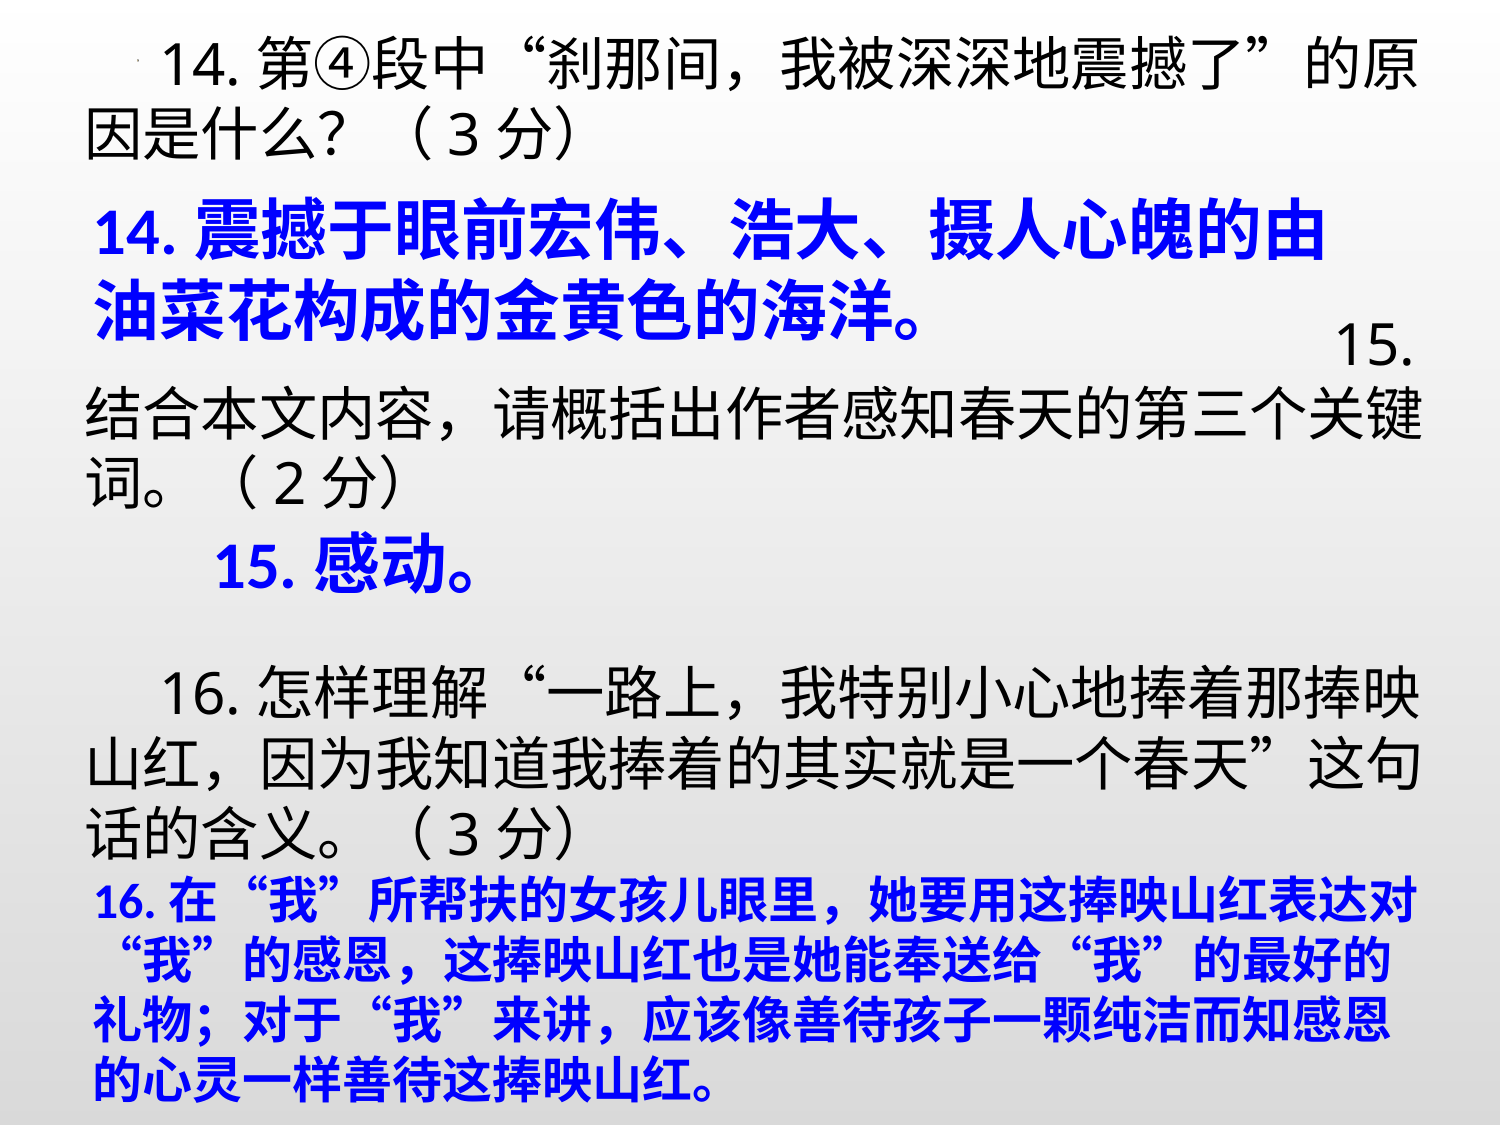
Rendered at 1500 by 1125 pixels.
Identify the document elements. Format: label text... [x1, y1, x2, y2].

text_box 15.感动。 [197, 514, 1050, 610]
text_box 14.震撼于眼前宏伟、浩大、摄人心魄的由油菜花构成的金黄色的海洋。 [78, 181, 1370, 356]
text_box 14.第④段中“刹那间，我被深深地震撼了”的原因是什么？（3分） 15.结合本文内容，请概括出作者感知春天的第三个关键词。（2分） 16.怎样理解“一路上，我特别小心地捧着那捧映山红，因为我知道我捧着的其实就是一个春天”这句话的含义。（3分） [69, 19, 1479, 874]
text_box 16.在“我”所帮扶的女孩儿眼里，她要用这捧映山红表达对“我”的感恩，这捧映山红也是她能奉送给“我”的最好的礼物；对于“我”来讲，应该像善待孩子一颗纯洁而知感恩的心灵一样善待这捧映山红。 [78, 861, 1438, 1117]
